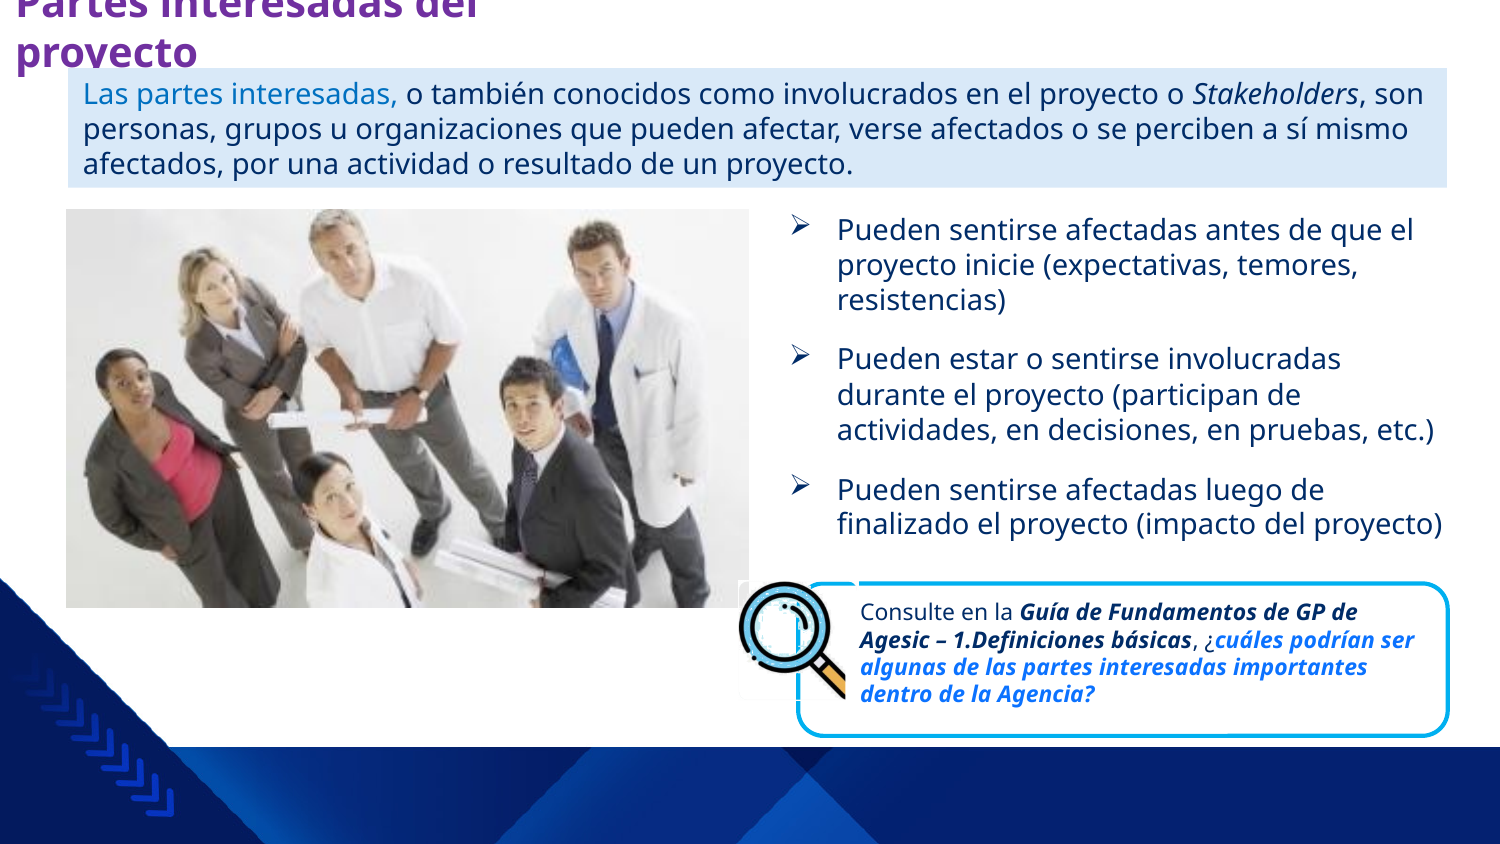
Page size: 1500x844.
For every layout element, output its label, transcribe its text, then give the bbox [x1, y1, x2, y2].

text_box Pueden sentirse afectadas antes de que el proyecto inicie (expectativas, temores, resistencias) Pueden estar o sentirse involucradas durante el proyecto (participan de actividades, en decisiones, en pruebas, etc.) Pueden sentirse afectadas luego de finalizado el proyecto (impacto del proyecto) [774, 203, 1472, 549]
title Partes interesadas del proyecto [0, 0, 668, 62]
text_box Las partes interesadas, o también conocidos como involucrados en el proyecto o Stakeholders, son personas, grupos u organizaciones que pueden afectar, verse afectados o se perciben a sí mismo afectados, por una actividad o resultado de un proyecto. [68, 68, 1447, 188]
picture [0, 0, 1500, 844]
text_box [738, 579, 1448, 737]
